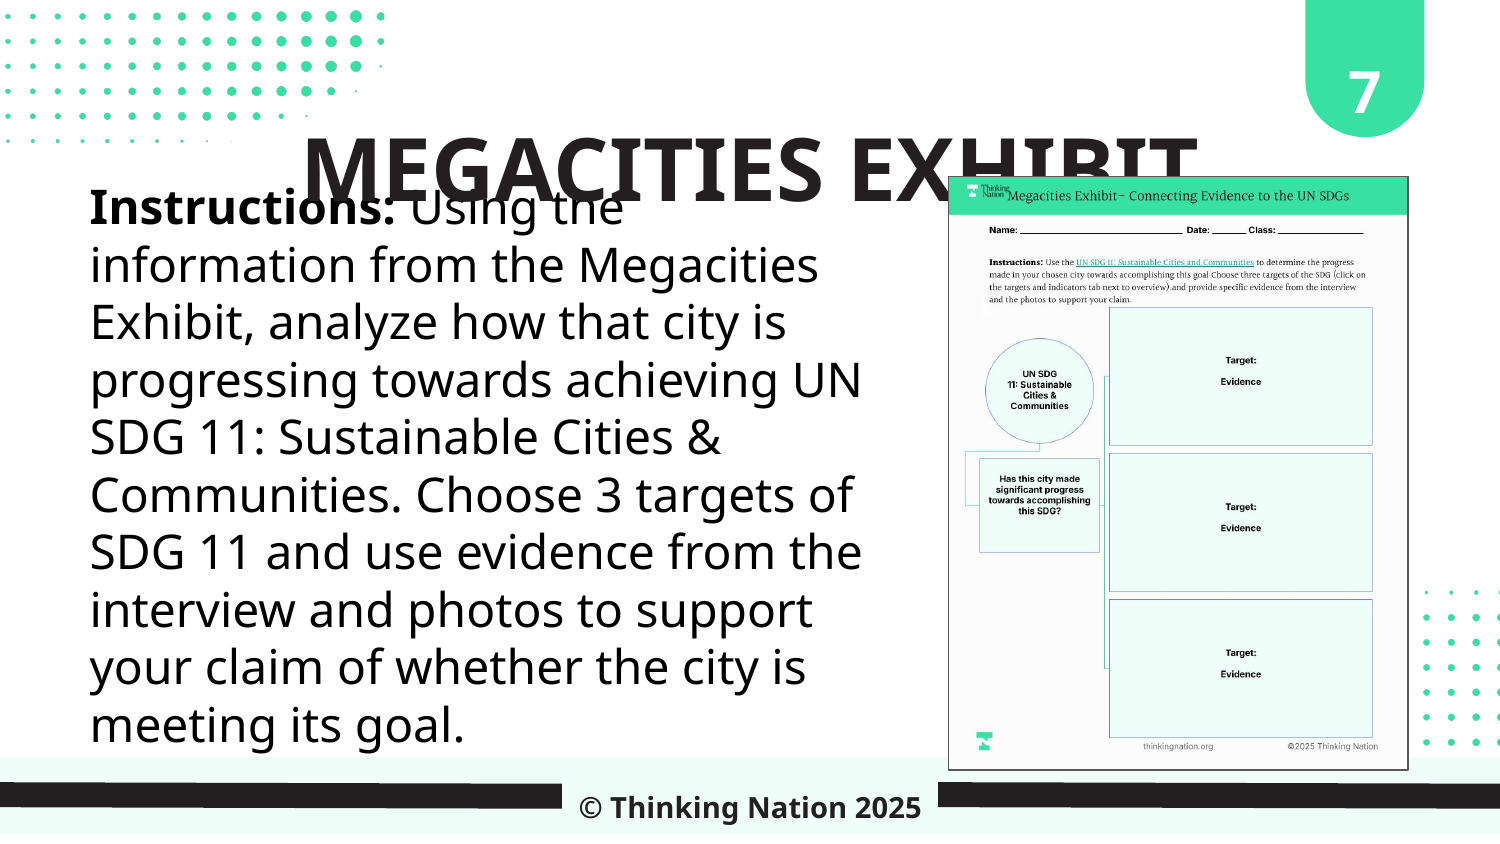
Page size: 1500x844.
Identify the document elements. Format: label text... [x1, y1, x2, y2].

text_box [0, 756, 1500, 835]
text_box [0, 0, 385, 144]
text_box MEGACITIES EXHIBIT [209, 71, 1291, 219]
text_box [1300, 0, 1430, 138]
picture [948, 176, 1408, 770]
text_box [1413, 590, 1500, 755]
text_box Instructions: Using the information from the Megacities Exhibit, analyze how that city is progressing towards achieving UN SDG 11: Sustainable Cities & Communities. Choose 3 targets of SDG 11 and use evidence from the interview and photos to support your claim of whether the city is meeting its goal. [89, 176, 892, 752]
